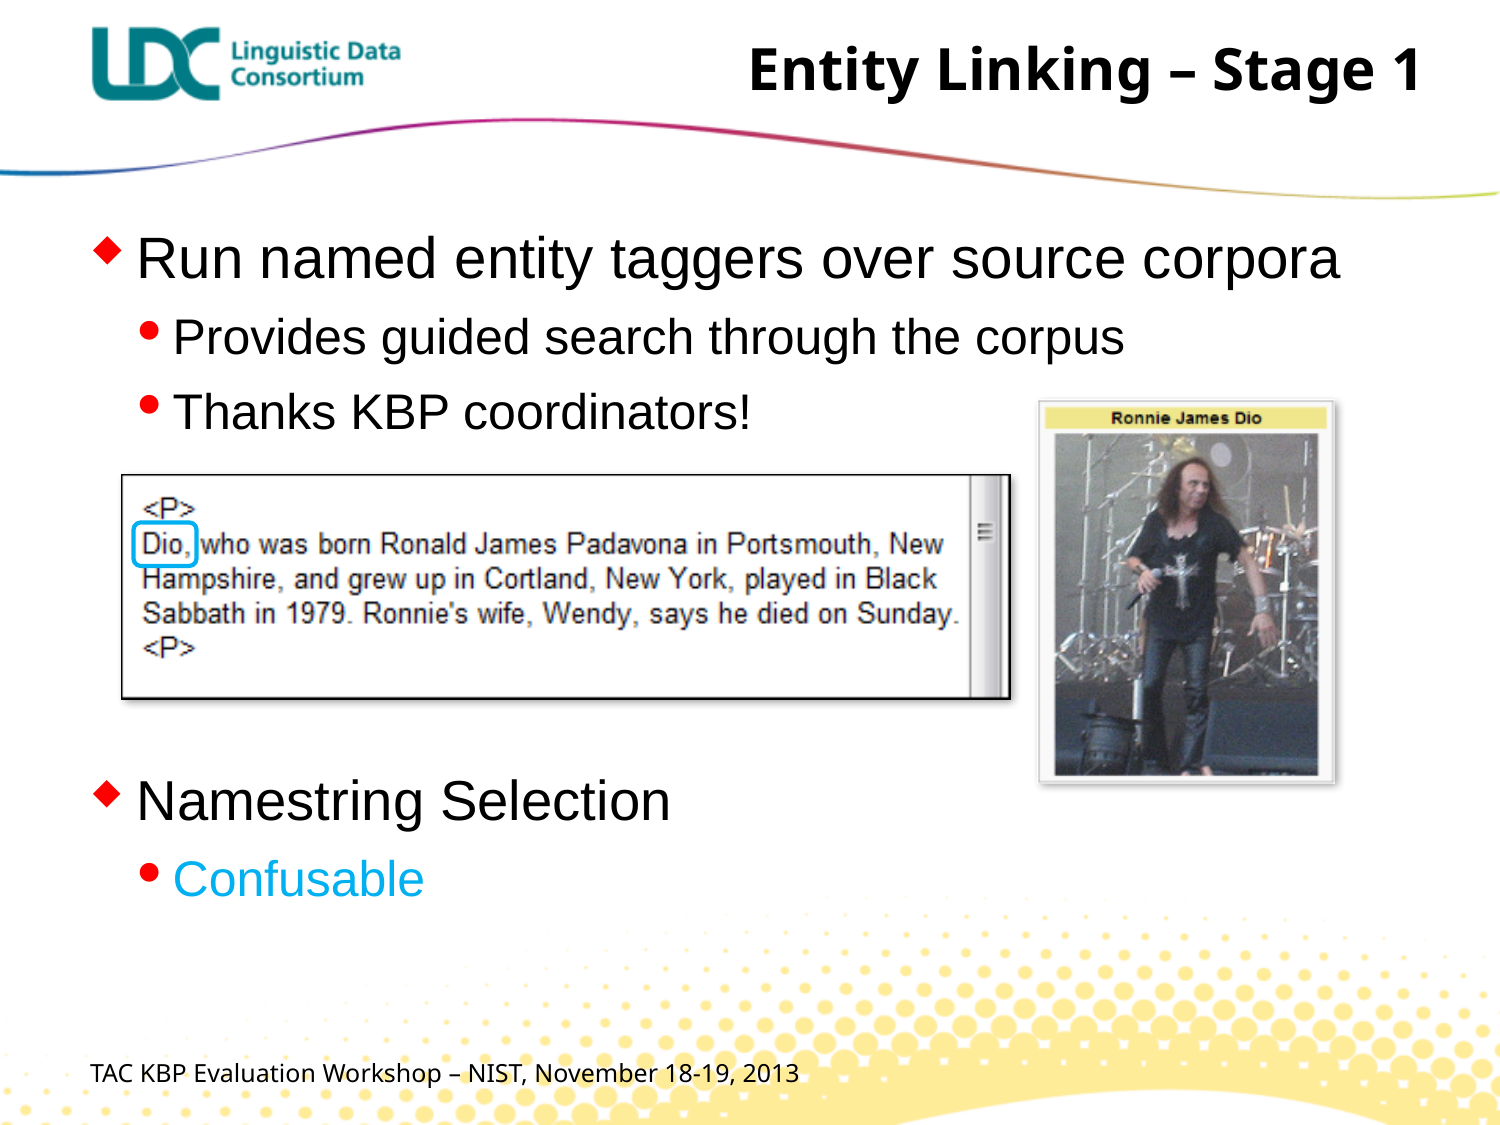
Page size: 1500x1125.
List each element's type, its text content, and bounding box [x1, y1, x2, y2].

footer TAC KBP Evaluation Workshop – NIST, November 18-19, 2013 [74, 1049, 1076, 1103]
picture [0, 0, 1500, 1125]
title Entity Linking – Stage 1 [450, 32, 1425, 163]
list Run named entity taggers over source corpora Provides guided search through the corpus Thanks KBP coordinators! Namestring Selection Confusable [75, 212, 1425, 1025]
